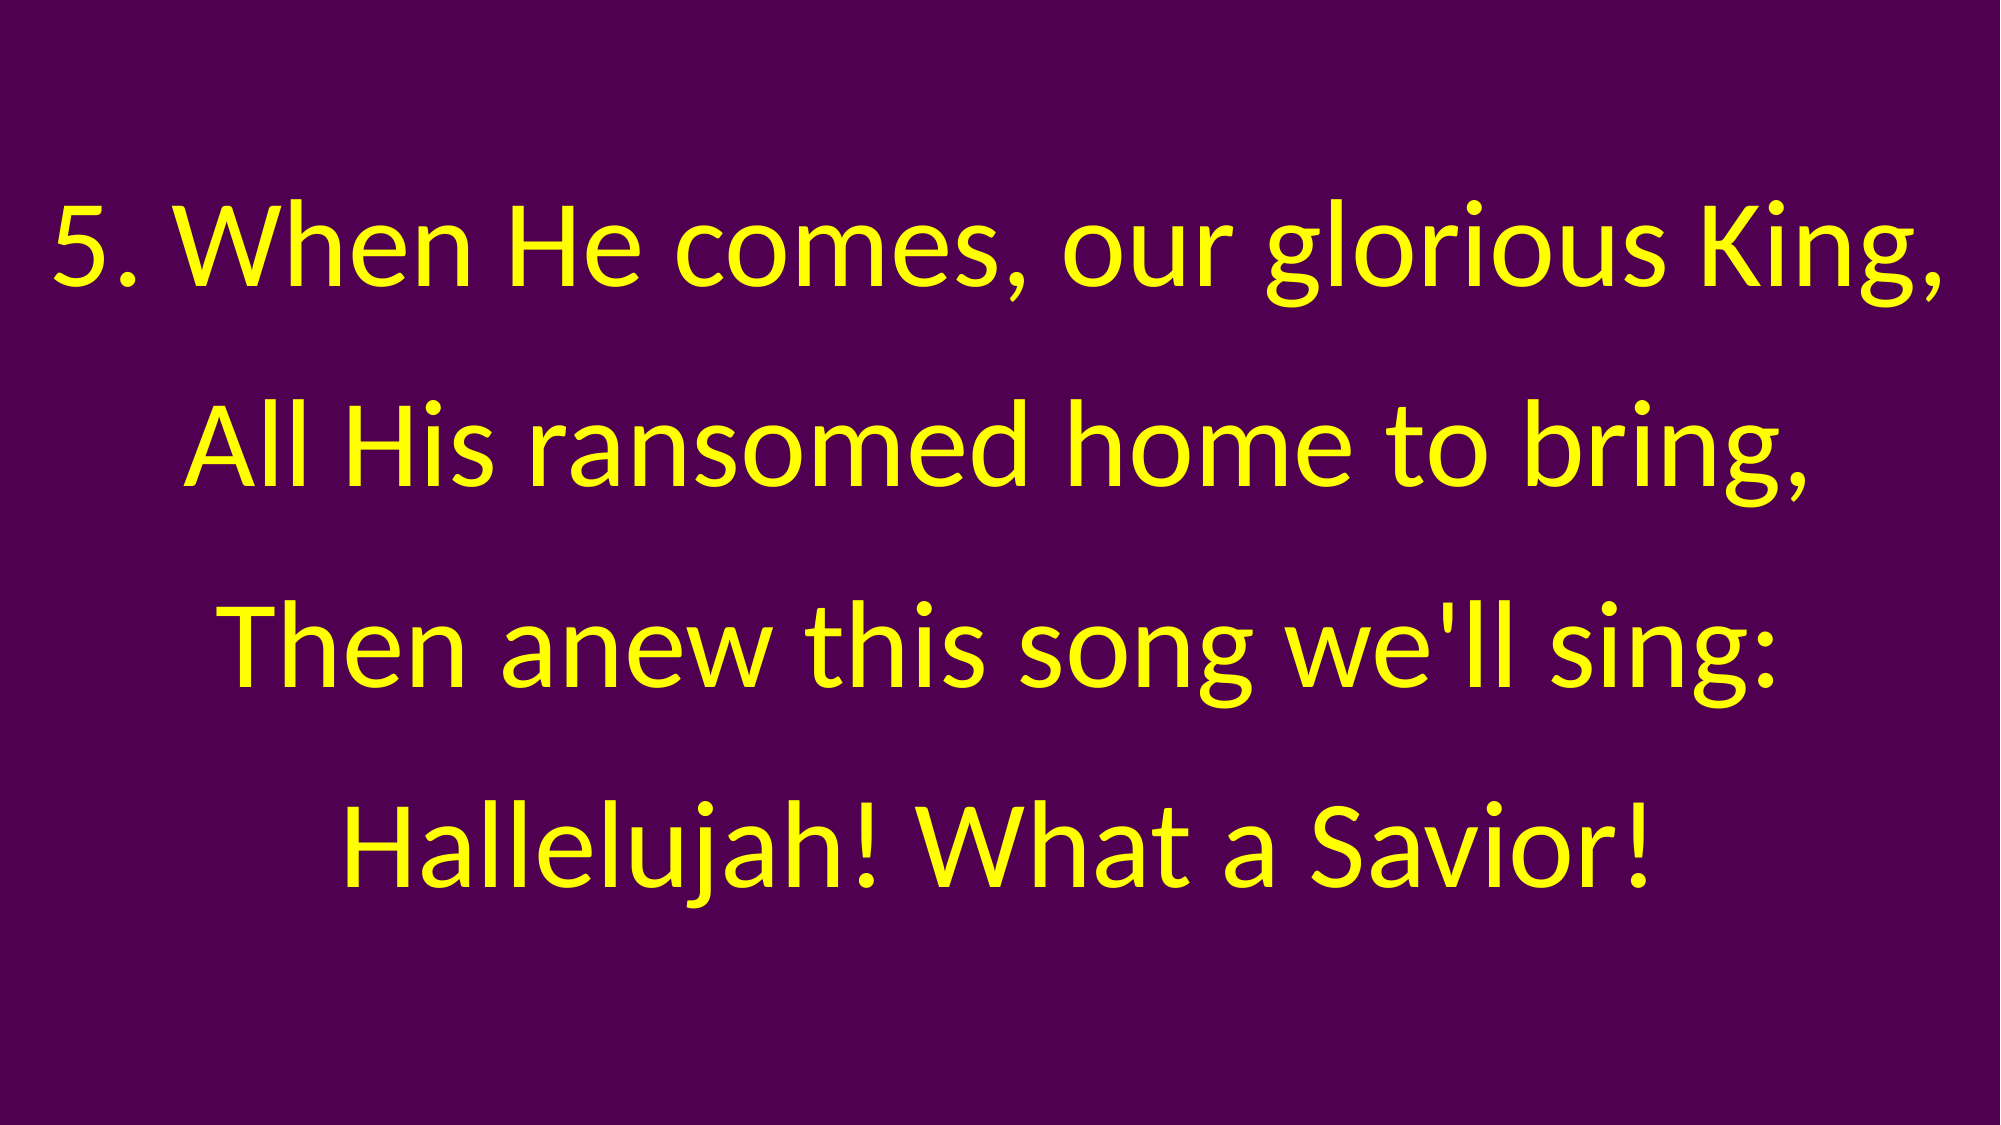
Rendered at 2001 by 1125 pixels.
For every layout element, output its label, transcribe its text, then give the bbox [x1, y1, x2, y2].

text_box 5. When He comes, our glorious King, All His ransomed home to bring, Then anew this song we'll sing: Hallelujah! What a Savior! [0, 154, 2000, 920]
